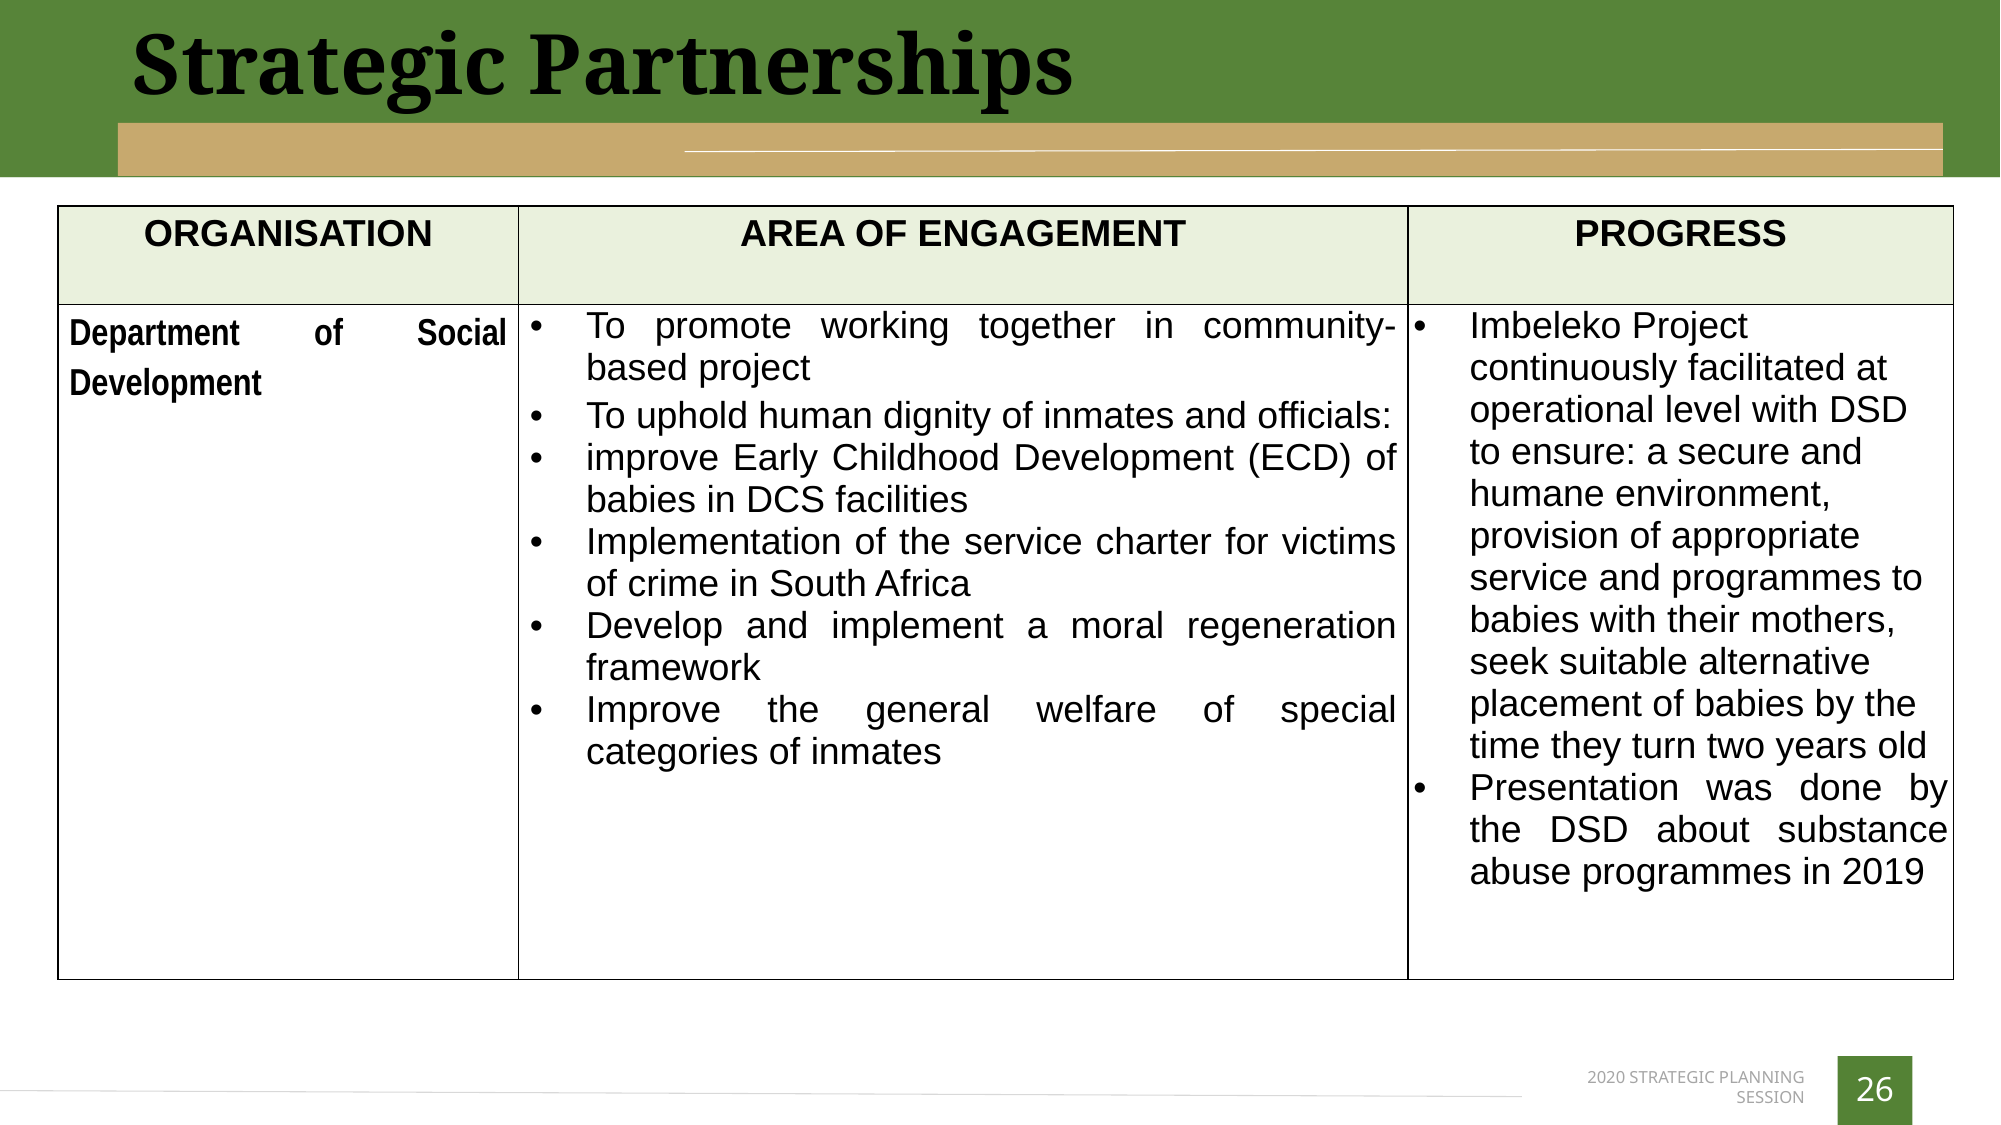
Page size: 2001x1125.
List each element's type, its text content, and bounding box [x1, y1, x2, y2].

table_cell To promote working together in community-based project To uphold human dignity of inmates and officials: improve Early Childhood Development (ECD) of babies in DCS facilities Implementation of the service charter for victims of crime in South Africa Develop and implement a moral regeneration framework Improve the general welfare of special categories of inmates [519, 305, 1407, 502]
text_box Strategic Partnerships [117, 0, 2000, 135]
table_cell Imbeleko Project continuously facilitated at operational level with DSD to ensure: a secure and humane environment, provision of appropriate service and programmes to babies with their mothers, seek suitable alternative placement of babies by the time they turn two years old Presentation was done by the DSD about substance abuse programmes in 2019 [1409, 305, 1953, 979]
table_header PROGRESS [1409, 207, 1953, 304]
table_header ORGANISATION [59, 207, 518, 304]
table_cell To promote working together in community-based project To uphold human dignity of inmates and officials: improve Early Childhood Development (ECD) of babies in DCS facilities Implementation of the service charter for victims of crime in South Africa Develop and implement a moral regeneration framework Improve the general welfare of special categories of inmates [519, 566, 1407, 979]
table_cell Department of Social Development [59, 305, 518, 979]
table_header AREA OF ENGAGEMENT [519, 207, 1407, 304]
text_box [117, 135, 1943, 176]
text_box [0, 0, 2000, 178]
text_box [500, 502, 1500, 566]
